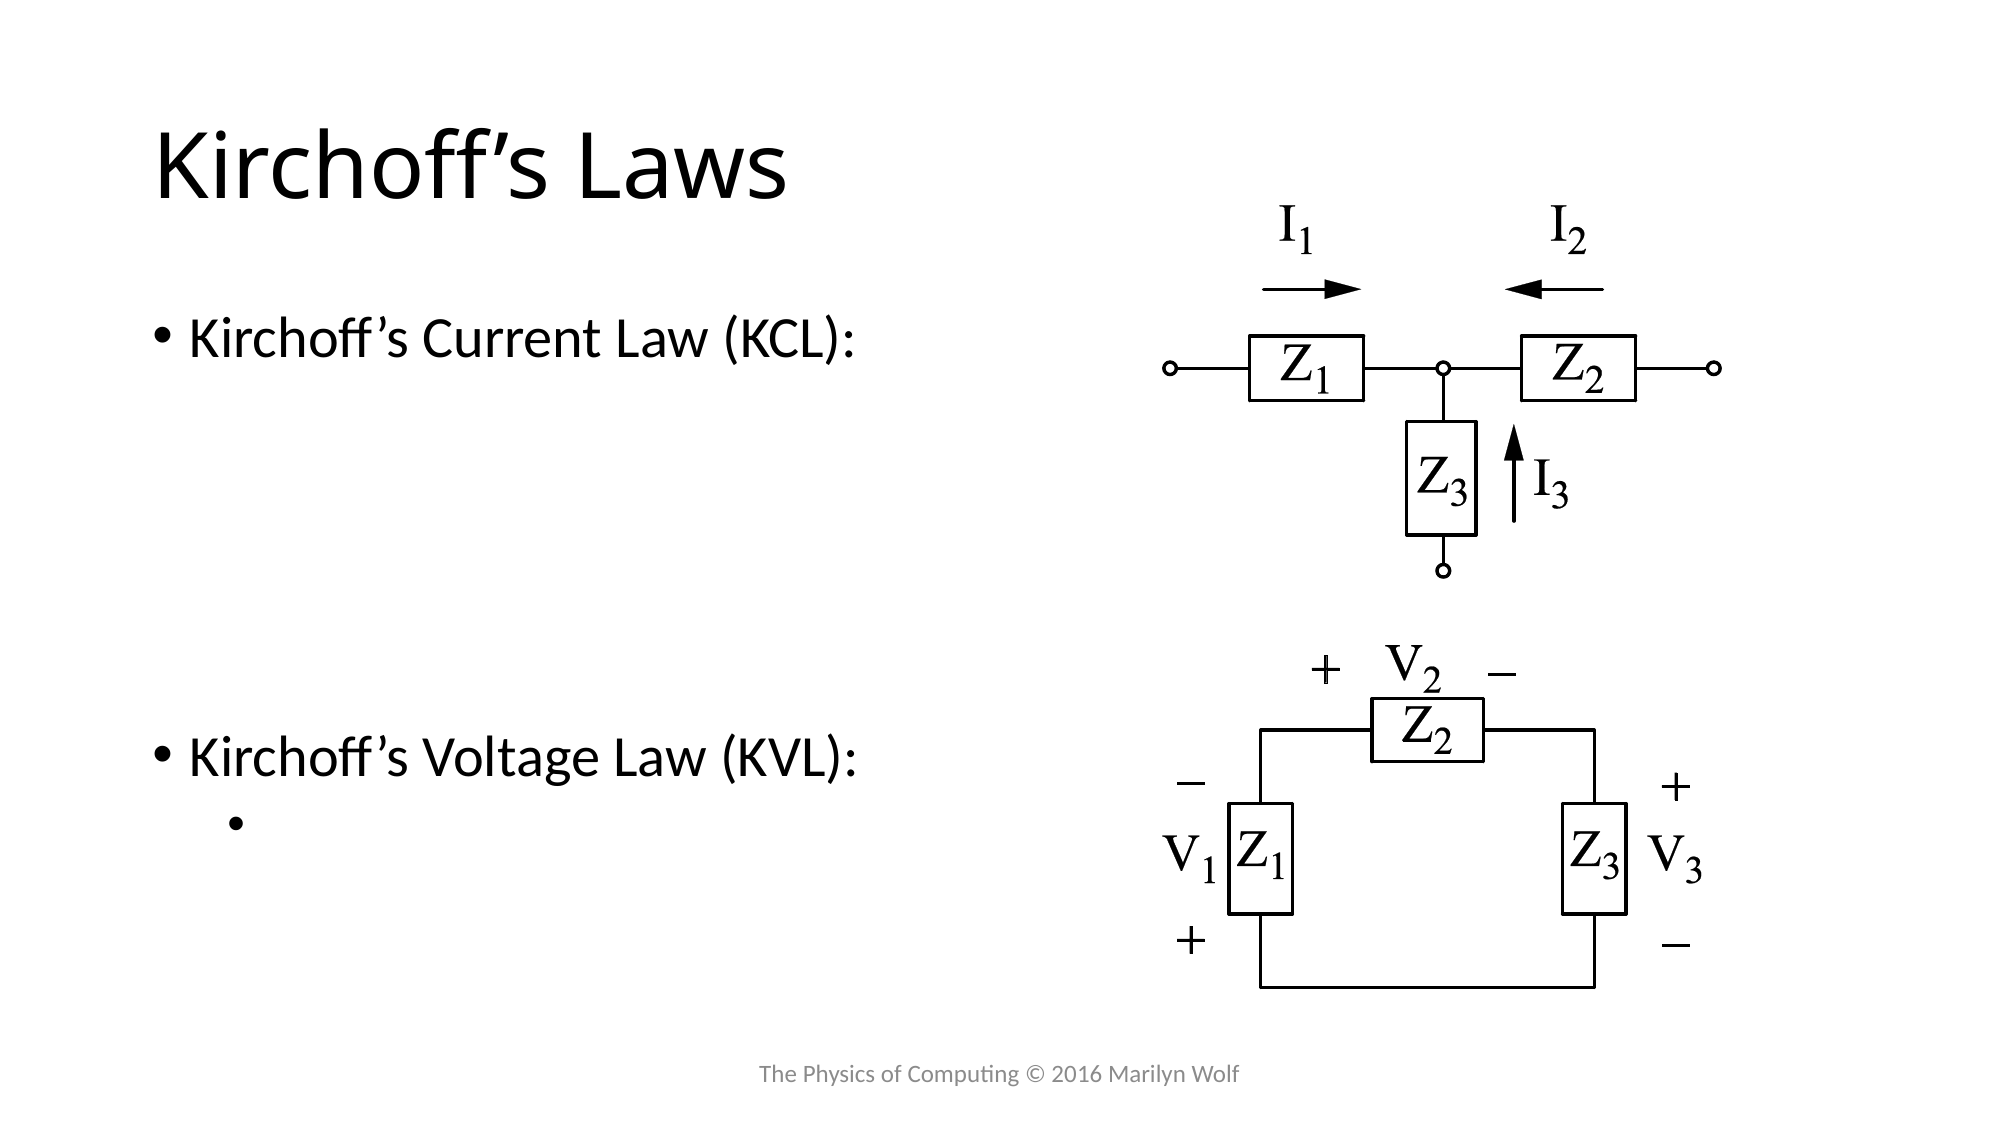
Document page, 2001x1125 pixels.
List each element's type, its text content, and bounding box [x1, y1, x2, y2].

title Kirchoff’s Laws [137, 59, 1863, 278]
picture [1162, 632, 1705, 990]
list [1162, 191, 1725, 579]
footer The Physics of Computing © 2016 Marilyn Wolf [662, 1042, 1338, 1103]
